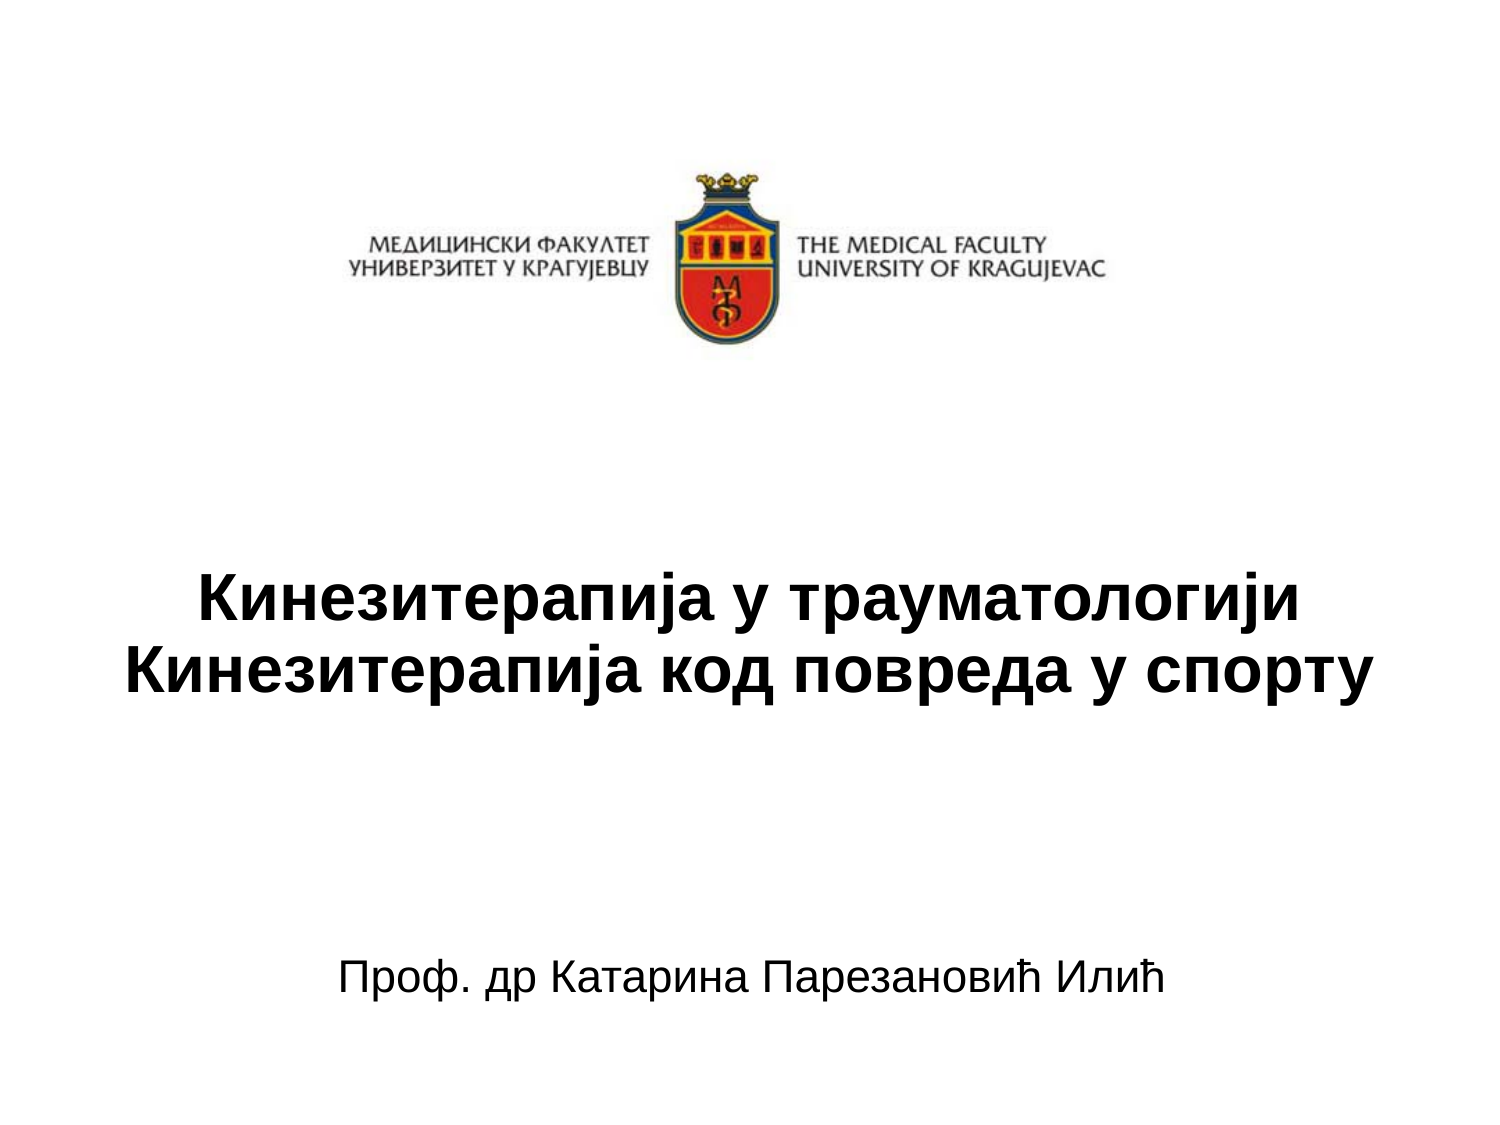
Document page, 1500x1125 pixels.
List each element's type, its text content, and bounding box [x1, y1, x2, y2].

picture [292, 137, 1203, 377]
title Кинезитерапија у трауматологији Кинезитерапија код повреда у спорту [0, 508, 1500, 600]
text_box Проф. др Катарина Парезановић Илић [302, 939, 1202, 1010]
subtitle [0, 600, 1500, 900]
